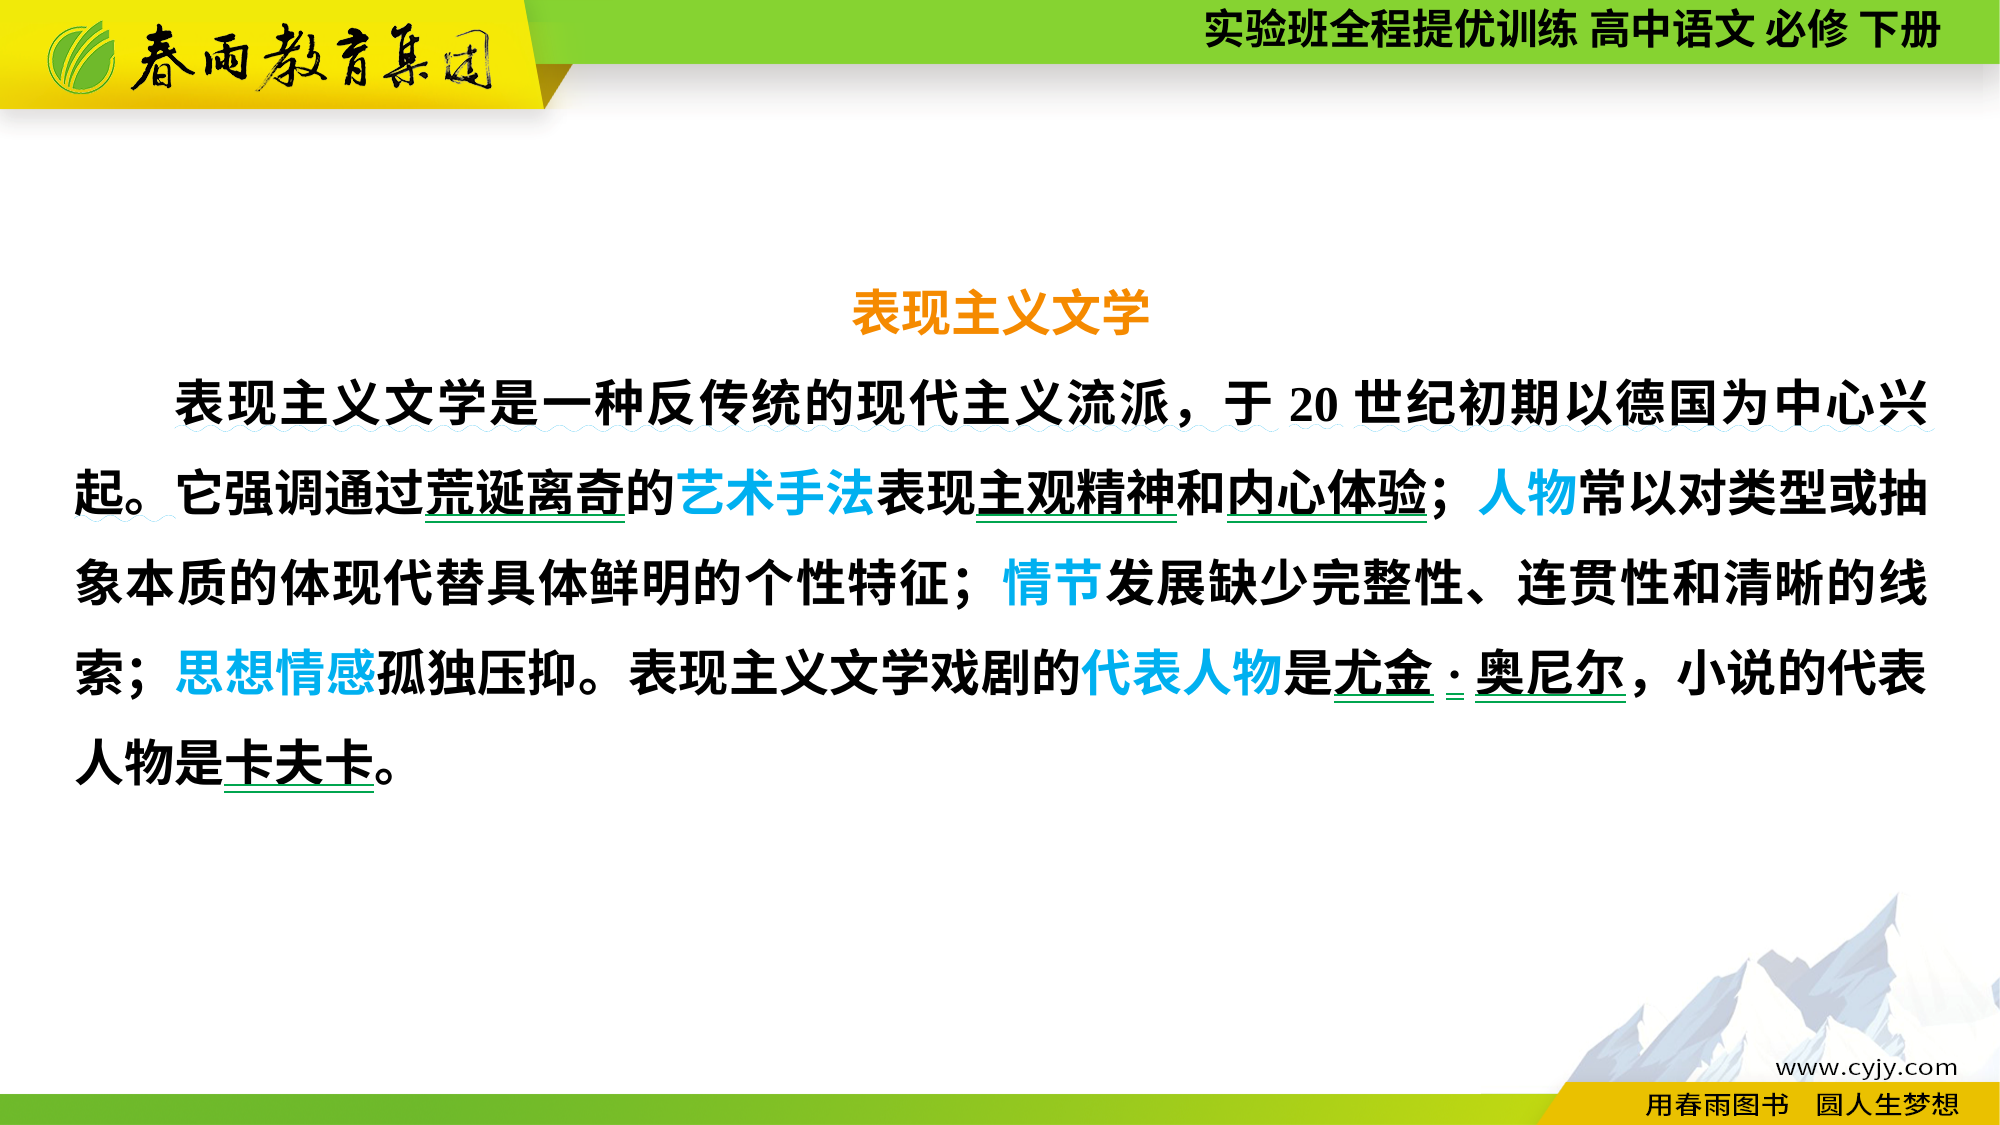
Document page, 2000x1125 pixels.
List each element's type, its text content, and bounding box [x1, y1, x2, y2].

list 表现主义文学 表现主义文学是一种反传统的现代主义流派，于20世纪初期以德国为中心兴起。它强调通过荒诞离奇的艺术手法表现主观精神和内心体验；人物常以对类型或抽象本质的体现代替具体鲜明的个性特征；情节发展缺少完整性、连贯性和清晰的线索；思想情感孤独压抑。表现主义文学戏剧的代表人物是尤金·奥尼尔，小说的代表人物是卡夫卡。 [59, 243, 1944, 804]
picture [0, 0, 2000, 1125]
